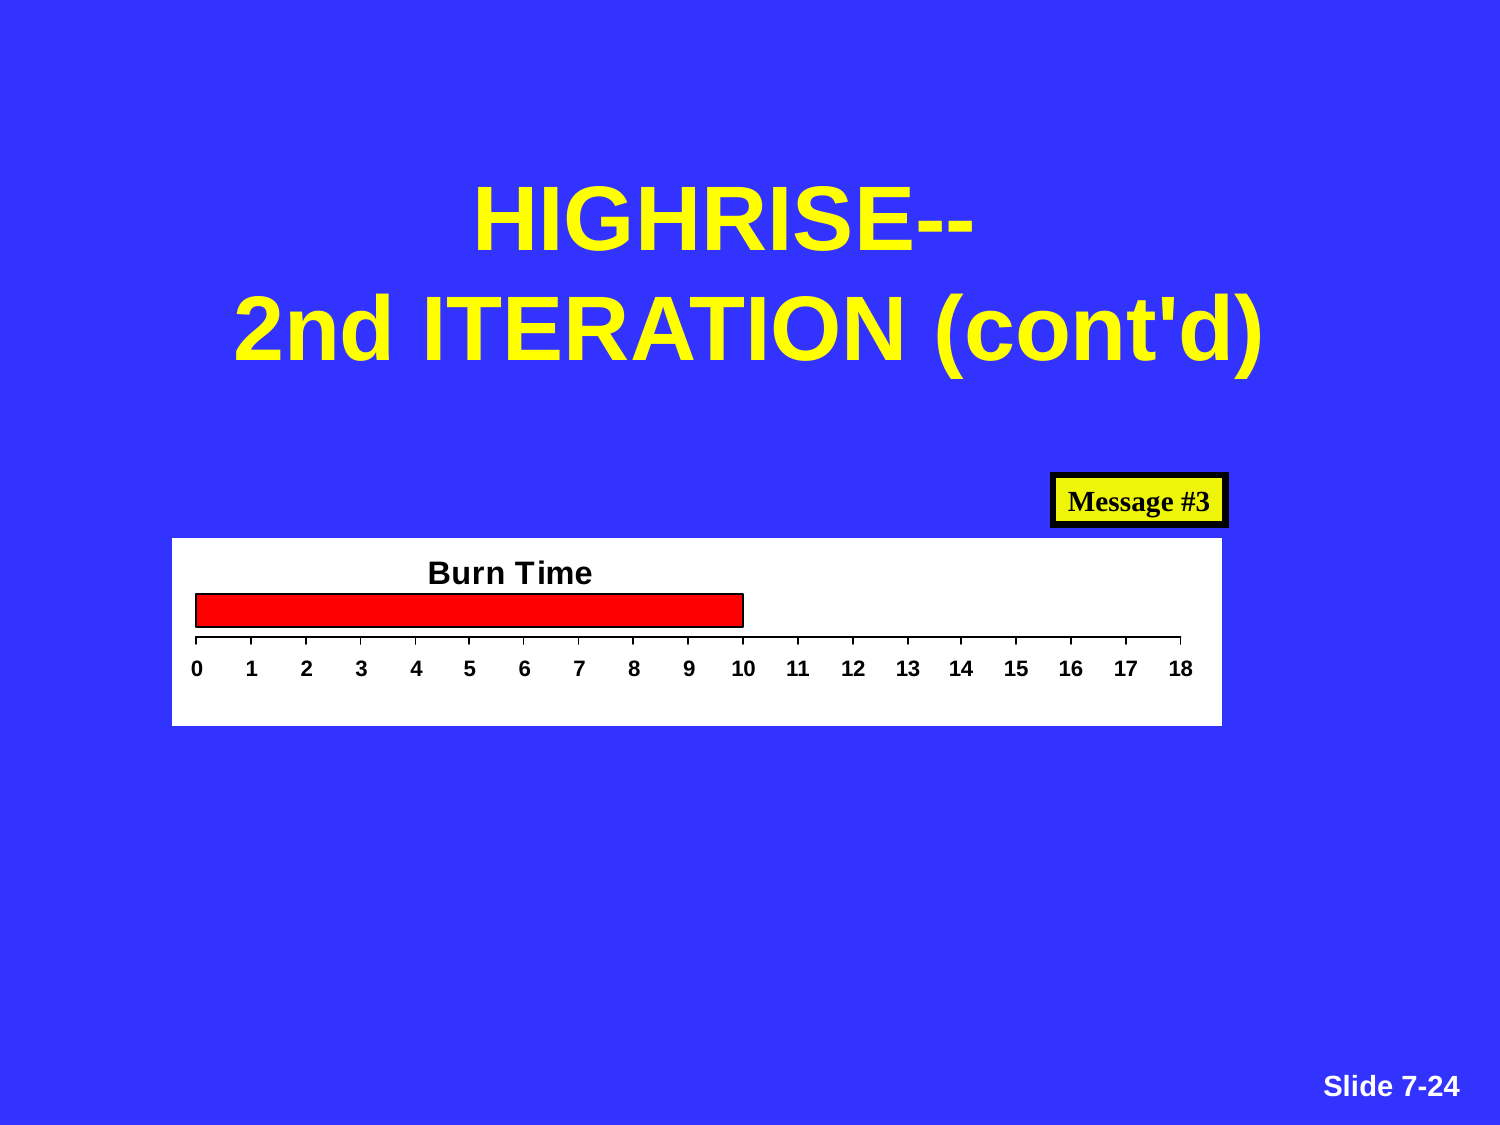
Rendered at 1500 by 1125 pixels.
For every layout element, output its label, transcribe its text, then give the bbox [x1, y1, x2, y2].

slide_number Slide 7-166 [1124, 1059, 1476, 1125]
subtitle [171, 537, 1222, 727]
text_box Message #3 [1053, 474, 1226, 525]
title HIGHRISE-- 2nd ITERATION (cont'd) [112, 174, 1388, 363]
